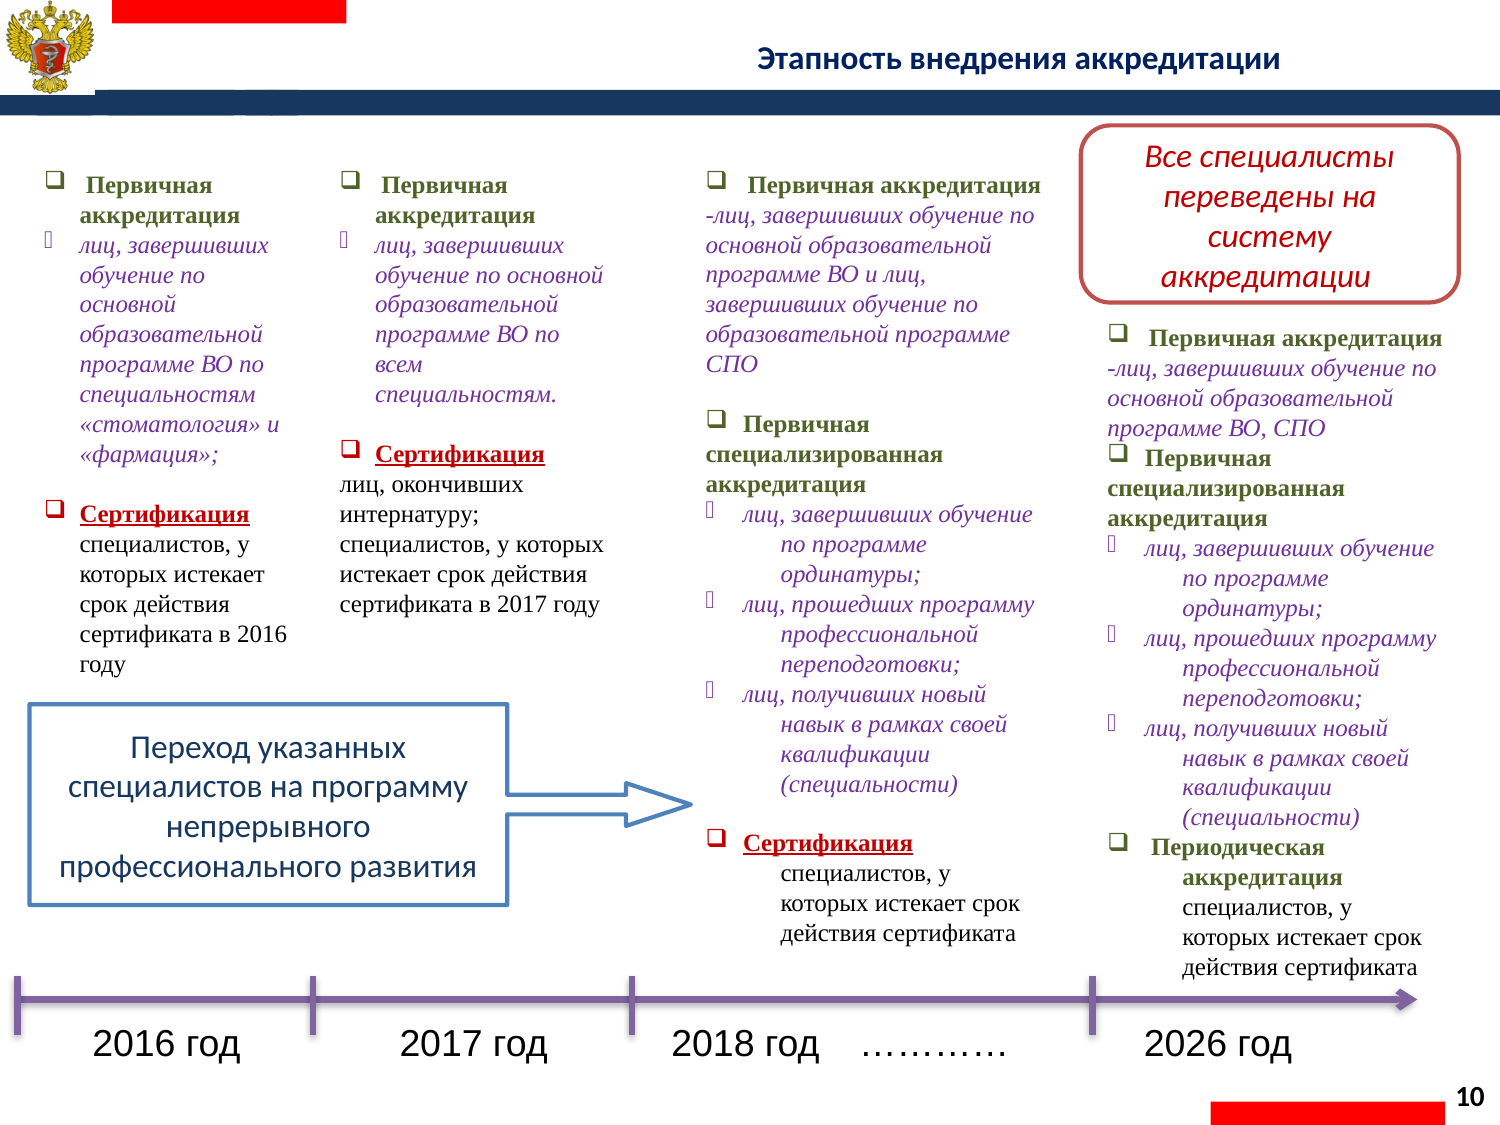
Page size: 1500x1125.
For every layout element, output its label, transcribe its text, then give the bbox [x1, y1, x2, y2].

text_box 2016 год [77, 1011, 256, 1072]
text_box Первичная аккредитация лиц, завершивших обучение по основной образовательной программе ВО по всем специальностям. Сертификация лиц, окончивших интернатуру; специалистов, у которых истекает срок действия сертификата в 2017 году [324, 160, 621, 625]
picture [0, 0, 95, 95]
text_box Этапность внедрения аккредитации [606, 17, 1441, 88]
text_box [112, 0, 347, 24]
text_box 2017 год [384, 1011, 563, 1072]
text_box 2018 год [656, 1011, 835, 1072]
text_box Все специалисты переведены на систему аккредитации [1078, 124, 1461, 305]
text_box Первичная аккредитация -лиц, завершивших обучение по основной образовательной программе ВО, СПО Первичная специализированная аккредитация лиц, завершивших обучение по программе ординатуры; лиц, прошедших программу профессиональной переподготовки; лиц, получивших новый навык в рамках своей квалификации (специальности) Периодическая аккредитация специалистов, у которых истекает срок действия сертификата [1092, 314, 1459, 988]
text_box 2026 год [1129, 1011, 1308, 1072]
text_box Первичная аккредитация -лиц, завершивших обучение по основной образовательной программе ВО и лиц, завершивших обучение по образовательной программе СПО Первичная специализированная аккредитация лиц, завершивших обучение по программе ординатуры; лиц, прошедших программу профессиональной переподготовки; лиц, получивших новый навык в рамках своей квалификации (специальности) Сертификация специалистов, у которых истекает срок действия сертификата [690, 160, 1058, 954]
text_box Первичная аккредитация лиц, завершивших обучение по основной образовательной программе ВО по специальностям «стоматология» и «фармация»; Сертификация специалистов, у которых истекает срок действия сертификата в 2016 году [29, 160, 313, 685]
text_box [0, 89, 1500, 116]
text_box ………… [844, 1011, 1043, 1072]
slide_number 10 [1149, 1065, 1500, 1125]
text_box Переход указанных специалистов на программу непрерывного профессионального развития [27, 702, 694, 908]
